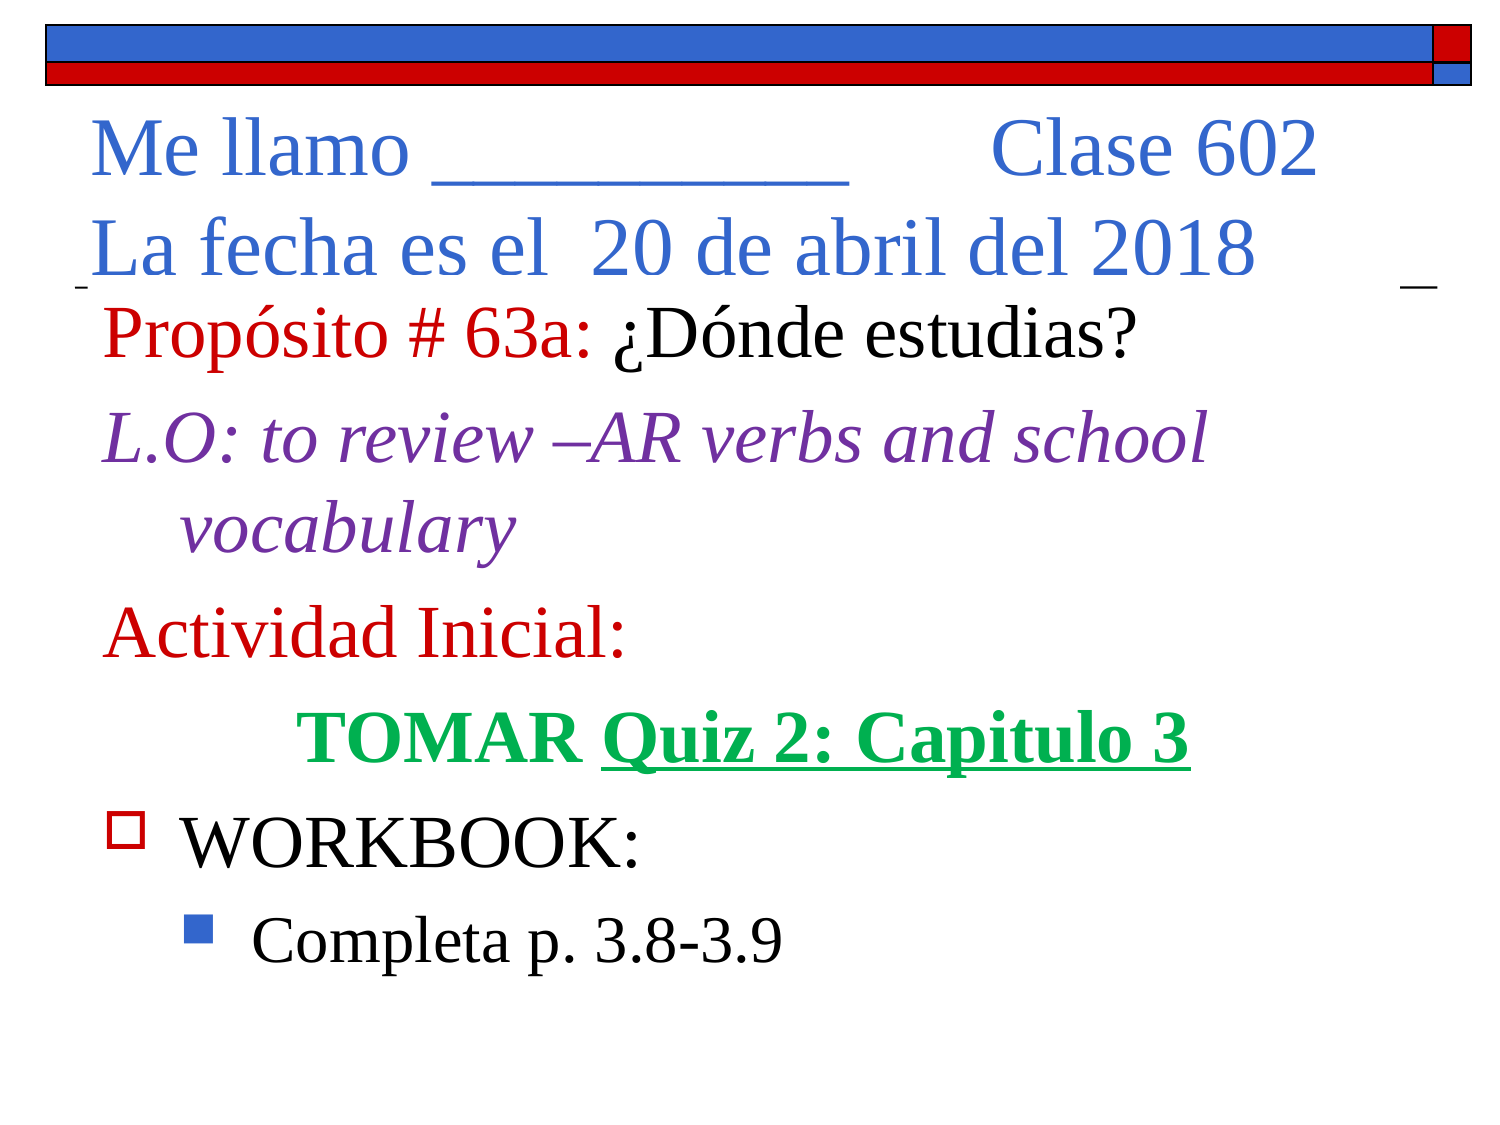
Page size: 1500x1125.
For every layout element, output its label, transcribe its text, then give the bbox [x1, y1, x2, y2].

list Propósito # 63a: ¿Dónde estudias? L.O: to review –AR verbs and school vocabulary Actividad Inicial: TOMAR Quiz 2: Capitulo 3 WORKBOOK: Completa p. 3.8-3.9 [87, 275, 1400, 1038]
title Me llamo __________ Clase 602 La fecha es el 20 de abril del 2018 [75, 112, 1500, 300]
